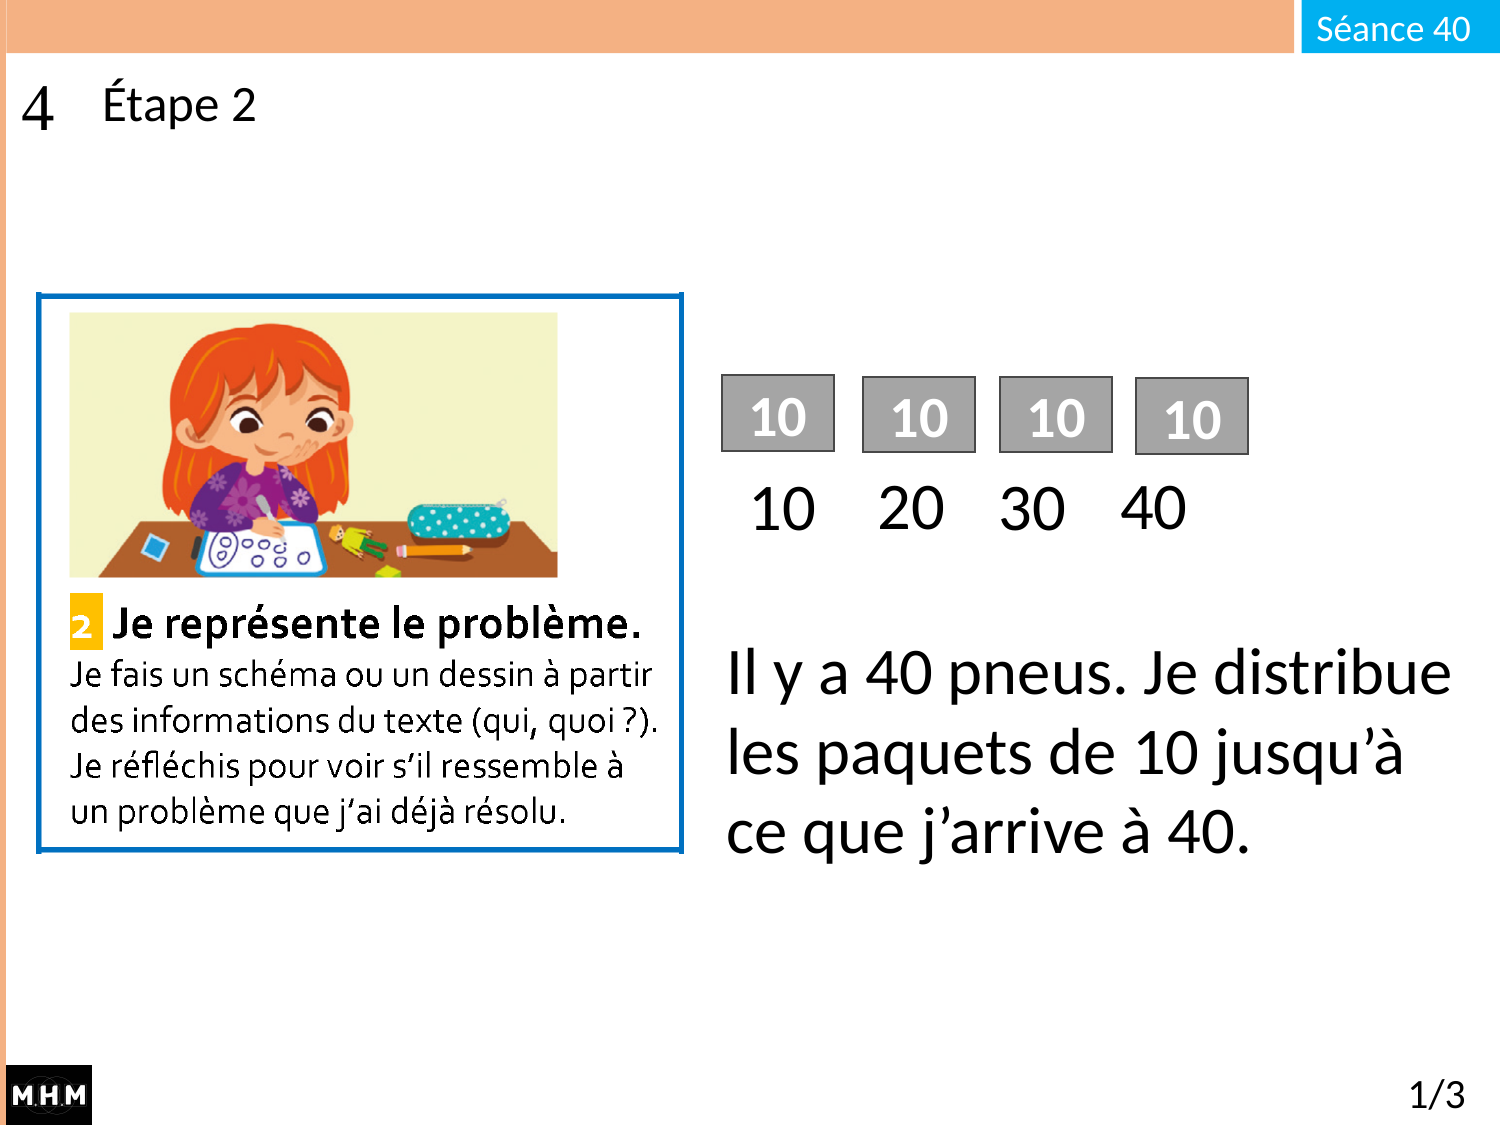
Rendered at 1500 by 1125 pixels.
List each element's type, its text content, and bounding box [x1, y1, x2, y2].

text_box 20 [863, 455, 976, 551]
text_box 10 [862, 376, 976, 453]
text_box 10 [734, 456, 847, 552]
text_box 30 [984, 456, 1097, 552]
picture [6, 1065, 92, 1125]
text_box 10 [1135, 377, 1249, 455]
picture [34, 292, 685, 854]
list 1/3 [1373, 1064, 1500, 1125]
text_box 40 [1105, 455, 1218, 551]
text_box 10 [721, 374, 835, 452]
text_box 10 [999, 376, 1113, 453]
text_box Il y a 40 pneus. Je distribue les paquets de 10 jusqu’à ce que j’arrive à 40. [711, 620, 1474, 875]
title Étape 2 [87, 32, 1382, 140]
